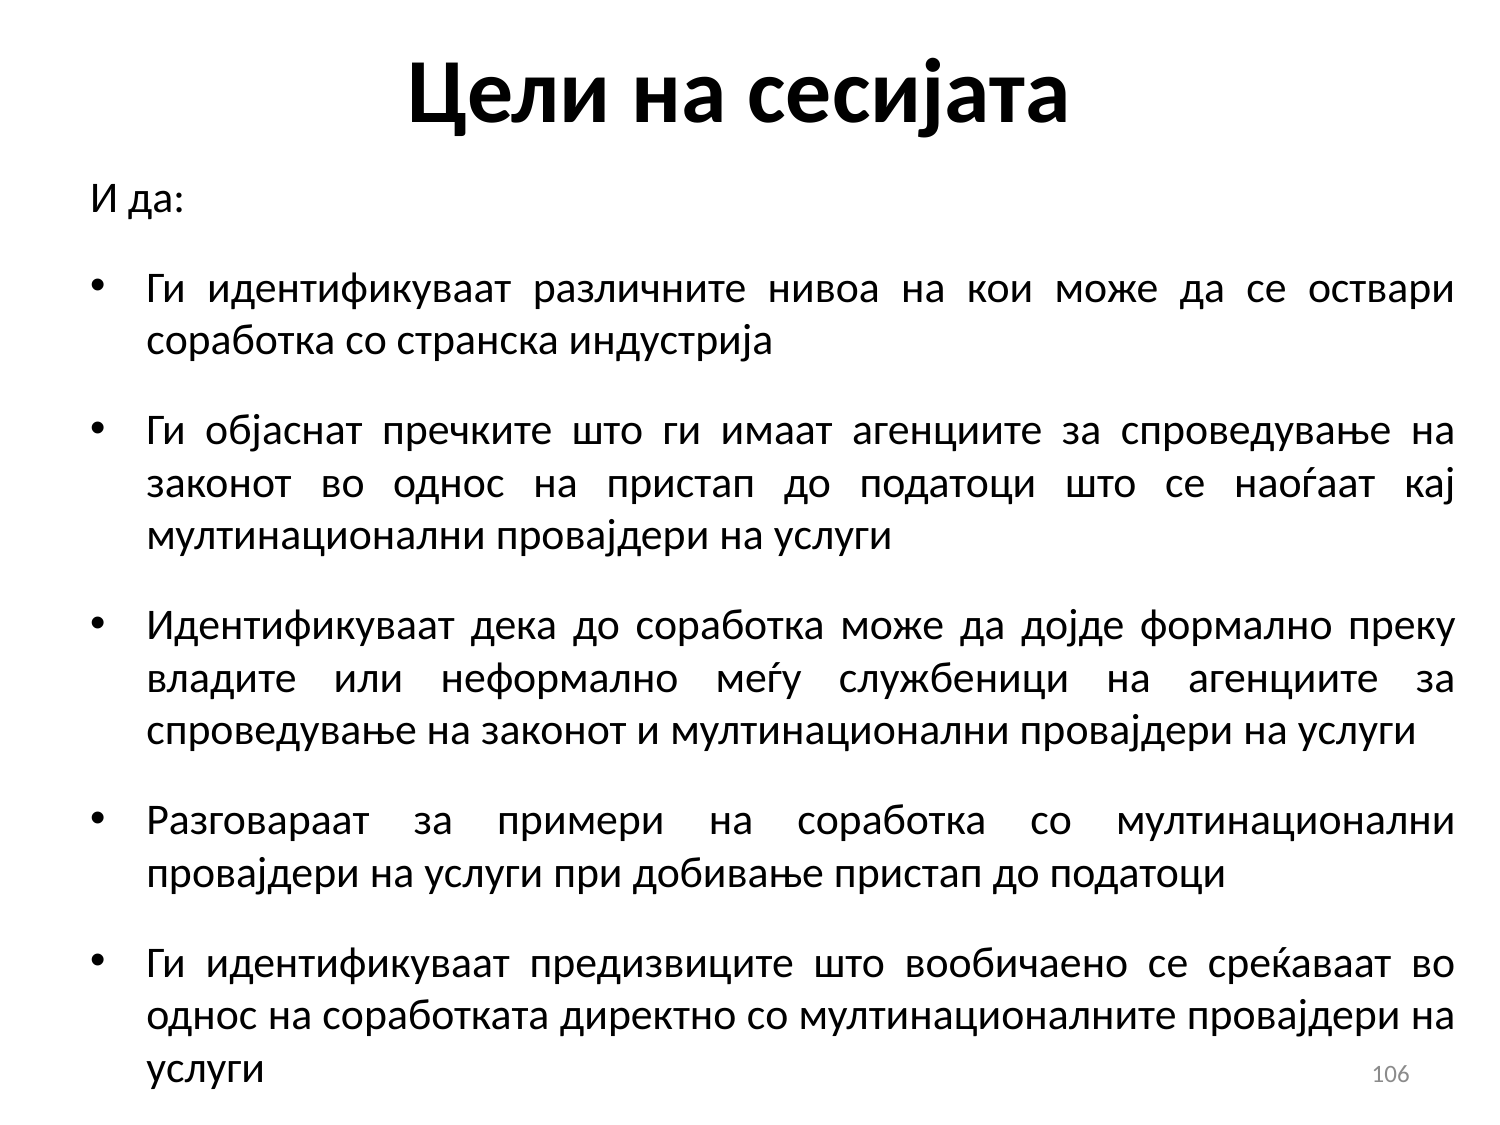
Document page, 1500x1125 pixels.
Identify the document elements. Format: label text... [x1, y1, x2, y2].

slide_number 106 [1074, 1042, 1425, 1103]
title Цели на сесијата [75, 23, 1425, 151]
list И да: Ги идентификуваат различните нивоа на кои може да се оствари соработка со странска индустрија Ги објаснат пречките што ги имаат агенциите за спроведување на законот во однос на пристап до податоци што се наоѓаат кај мултинационални провајдери на услуги Идентификуваат дека до соработка може да дојде формално преку владите или неформално меѓу службеници на агенциите за спроведување на законот и мултинационални провајдери на услуги Разговараат за примери на соработка со мултинационални провајдери на услуги при добивање пристап до податоци Ги идентификуваат предизвиците што вообичаено се среќаваат во однос на соработката директно со мултинационалните провајдери на услуги [75, 160, 1472, 1062]
